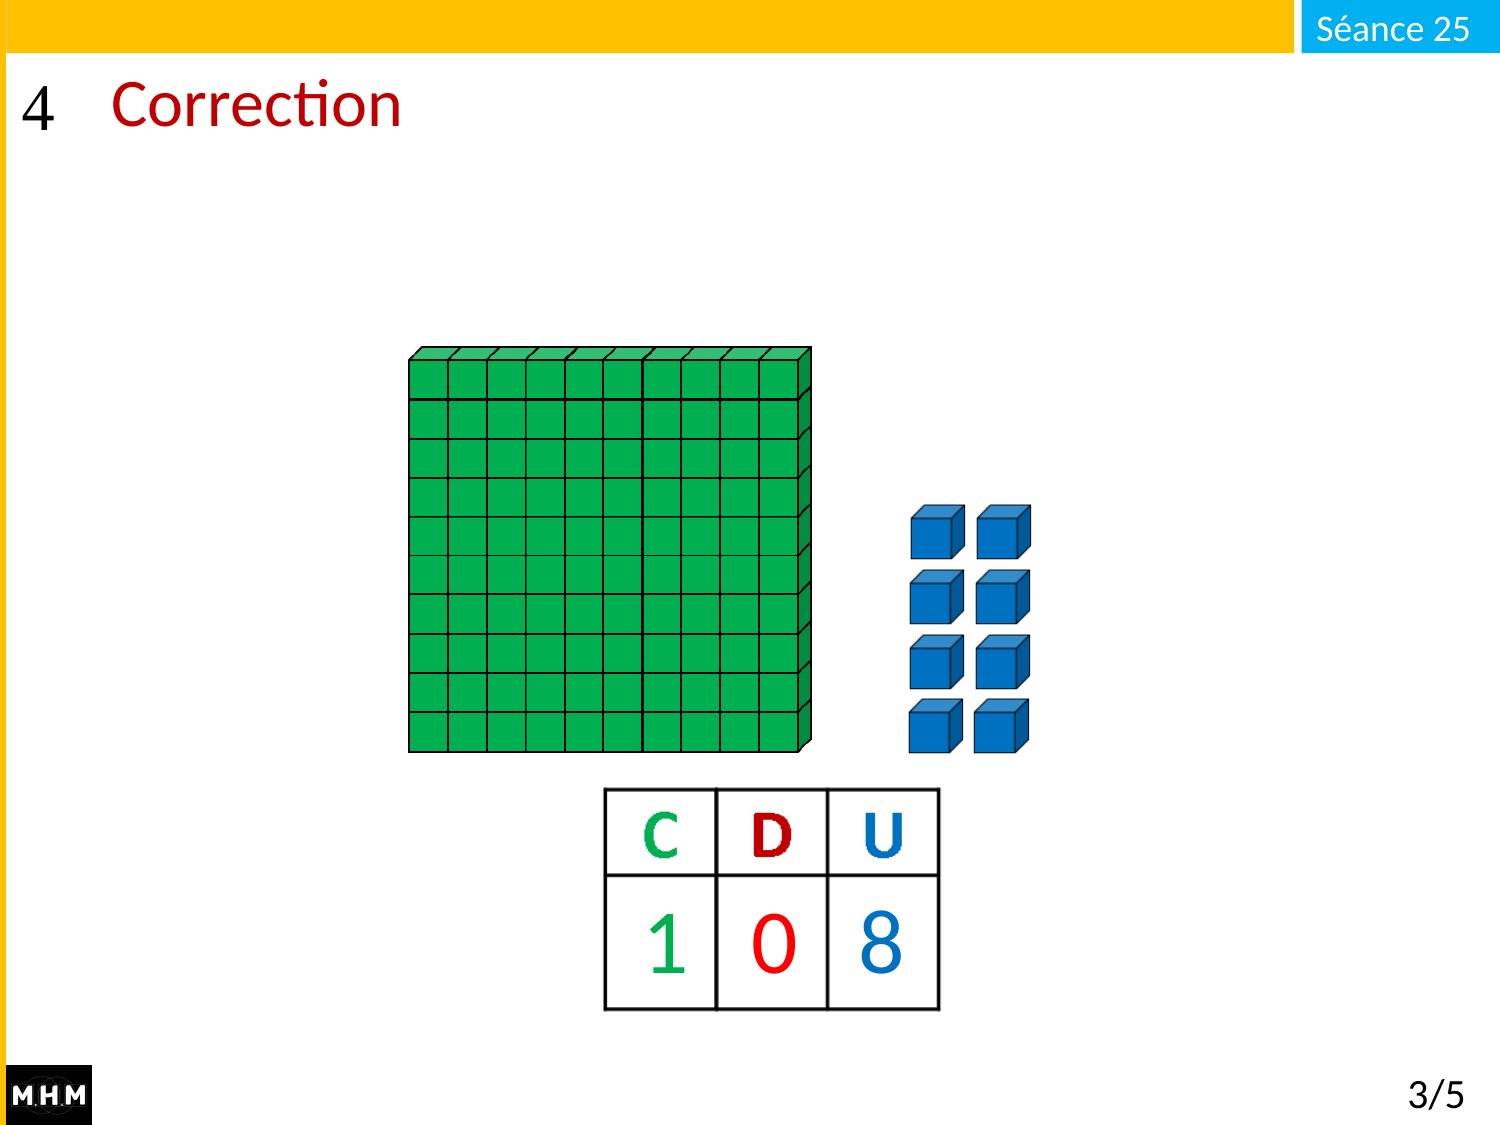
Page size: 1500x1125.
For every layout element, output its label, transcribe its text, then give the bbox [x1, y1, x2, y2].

title Correction [96, 60, 1391, 150]
picture [973, 502, 1035, 562]
picture [970, 696, 1033, 756]
picture [6, 1065, 92, 1125]
picture [907, 502, 969, 562]
picture [971, 567, 1034, 627]
list 3/5 [1373, 1064, 1500, 1125]
picture [906, 632, 968, 692]
picture [905, 696, 967, 756]
picture [402, 342, 814, 756]
picture [599, 778, 952, 1020]
picture [971, 632, 1034, 692]
picture [906, 567, 968, 627]
